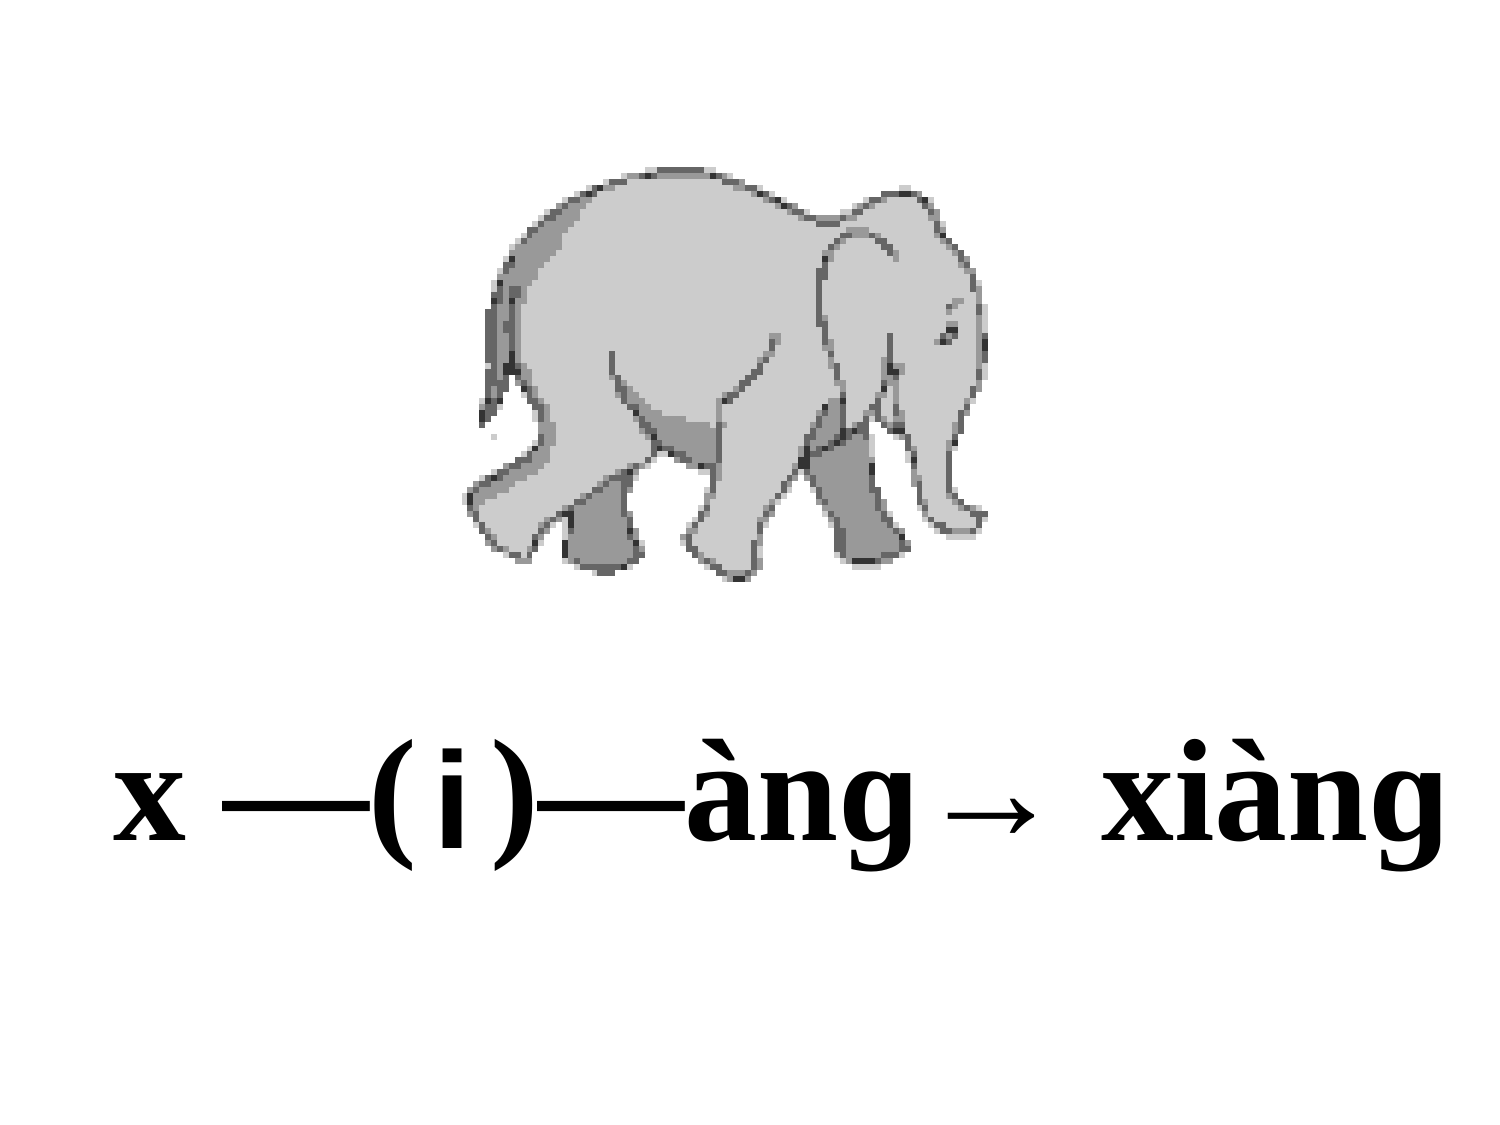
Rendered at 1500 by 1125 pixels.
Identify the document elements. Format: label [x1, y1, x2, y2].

text_box [62, 162, 1500, 968]
